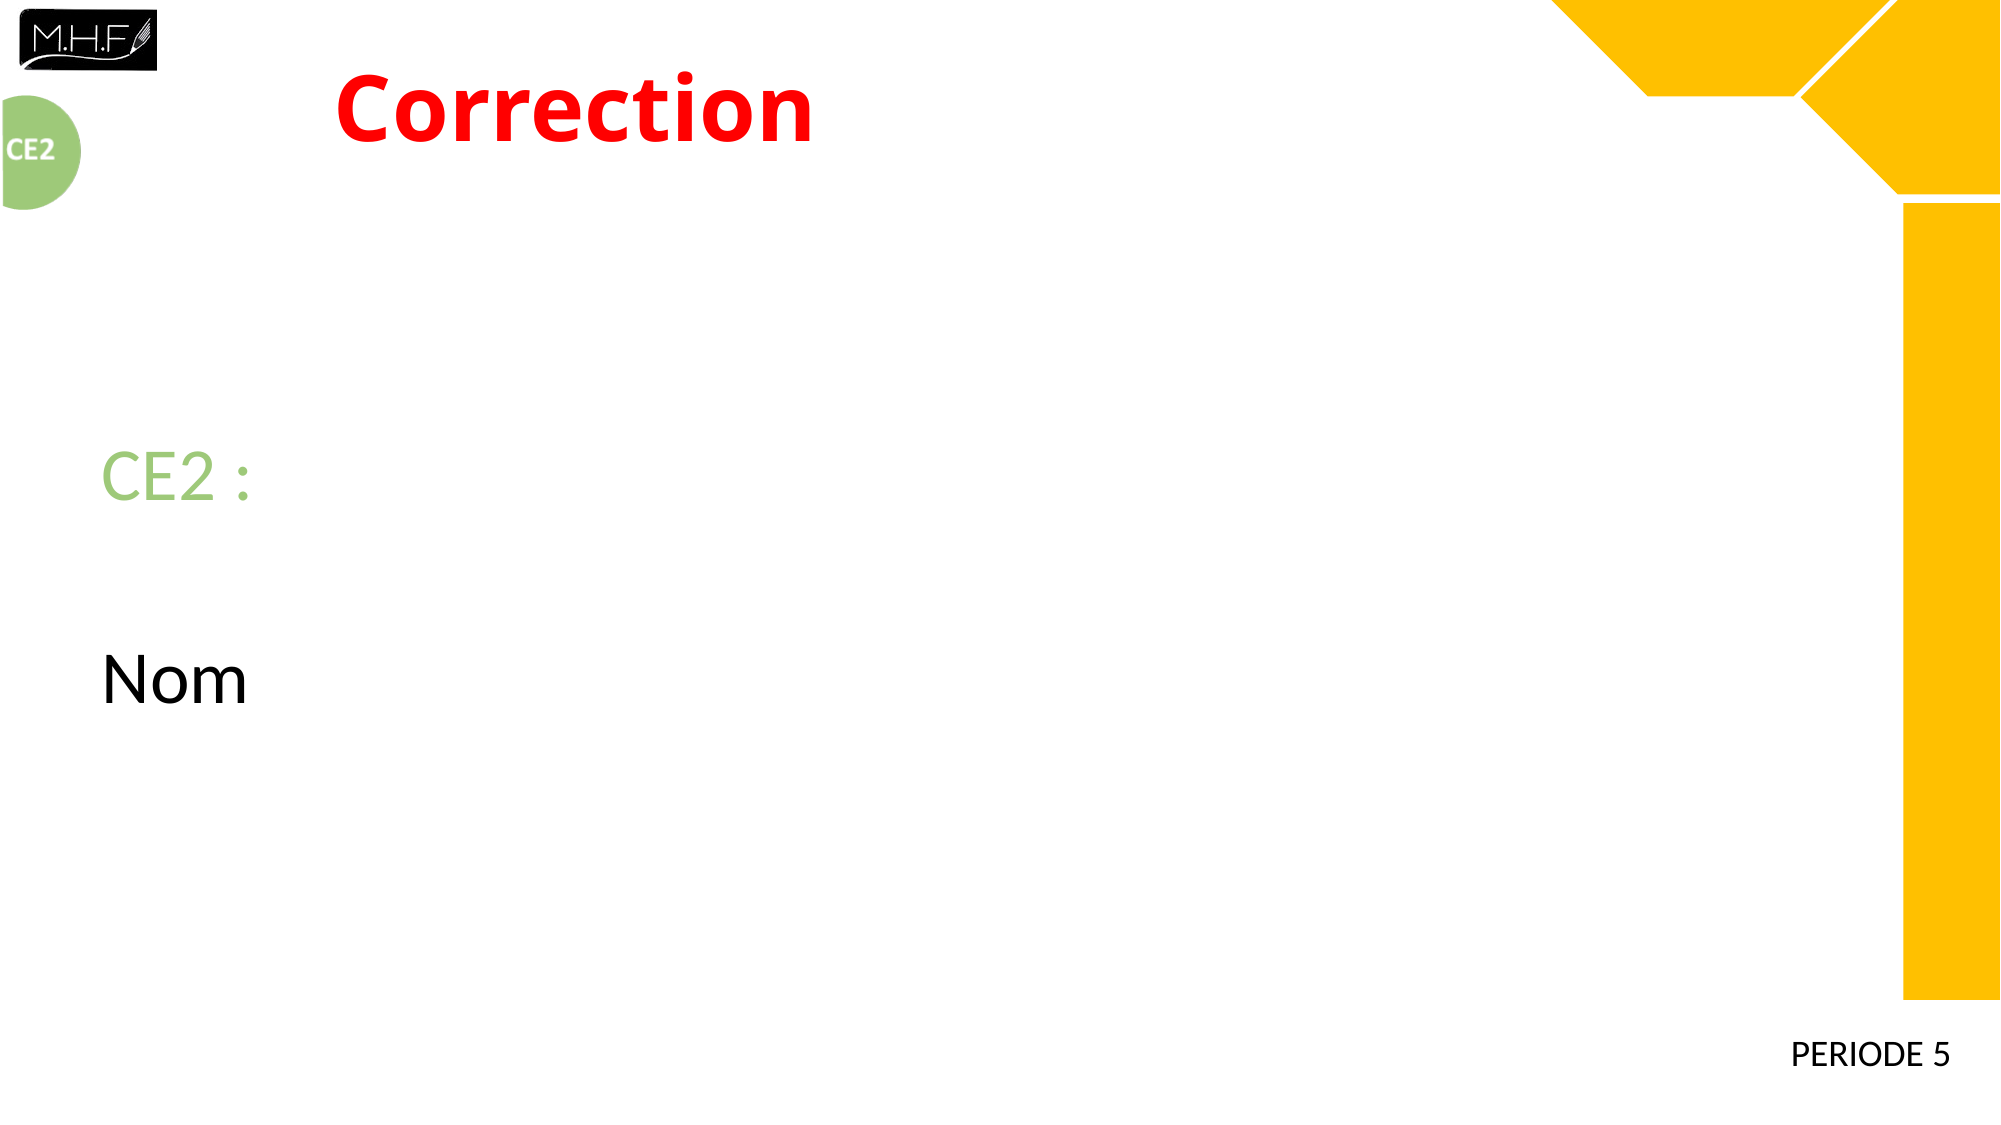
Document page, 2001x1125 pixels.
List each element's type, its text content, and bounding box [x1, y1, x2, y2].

picture [0, 95, 101, 210]
text_box PERIODE 5 [1362, 1021, 1967, 1125]
title Correction [318, 3, 1865, 221]
text_box [1799, 0, 2000, 196]
text_box [1902, 202, 2000, 1001]
picture [16, 7, 157, 74]
text_box [1549, 0, 1892, 98]
list CE2 : Nom [86, 300, 1748, 1069]
